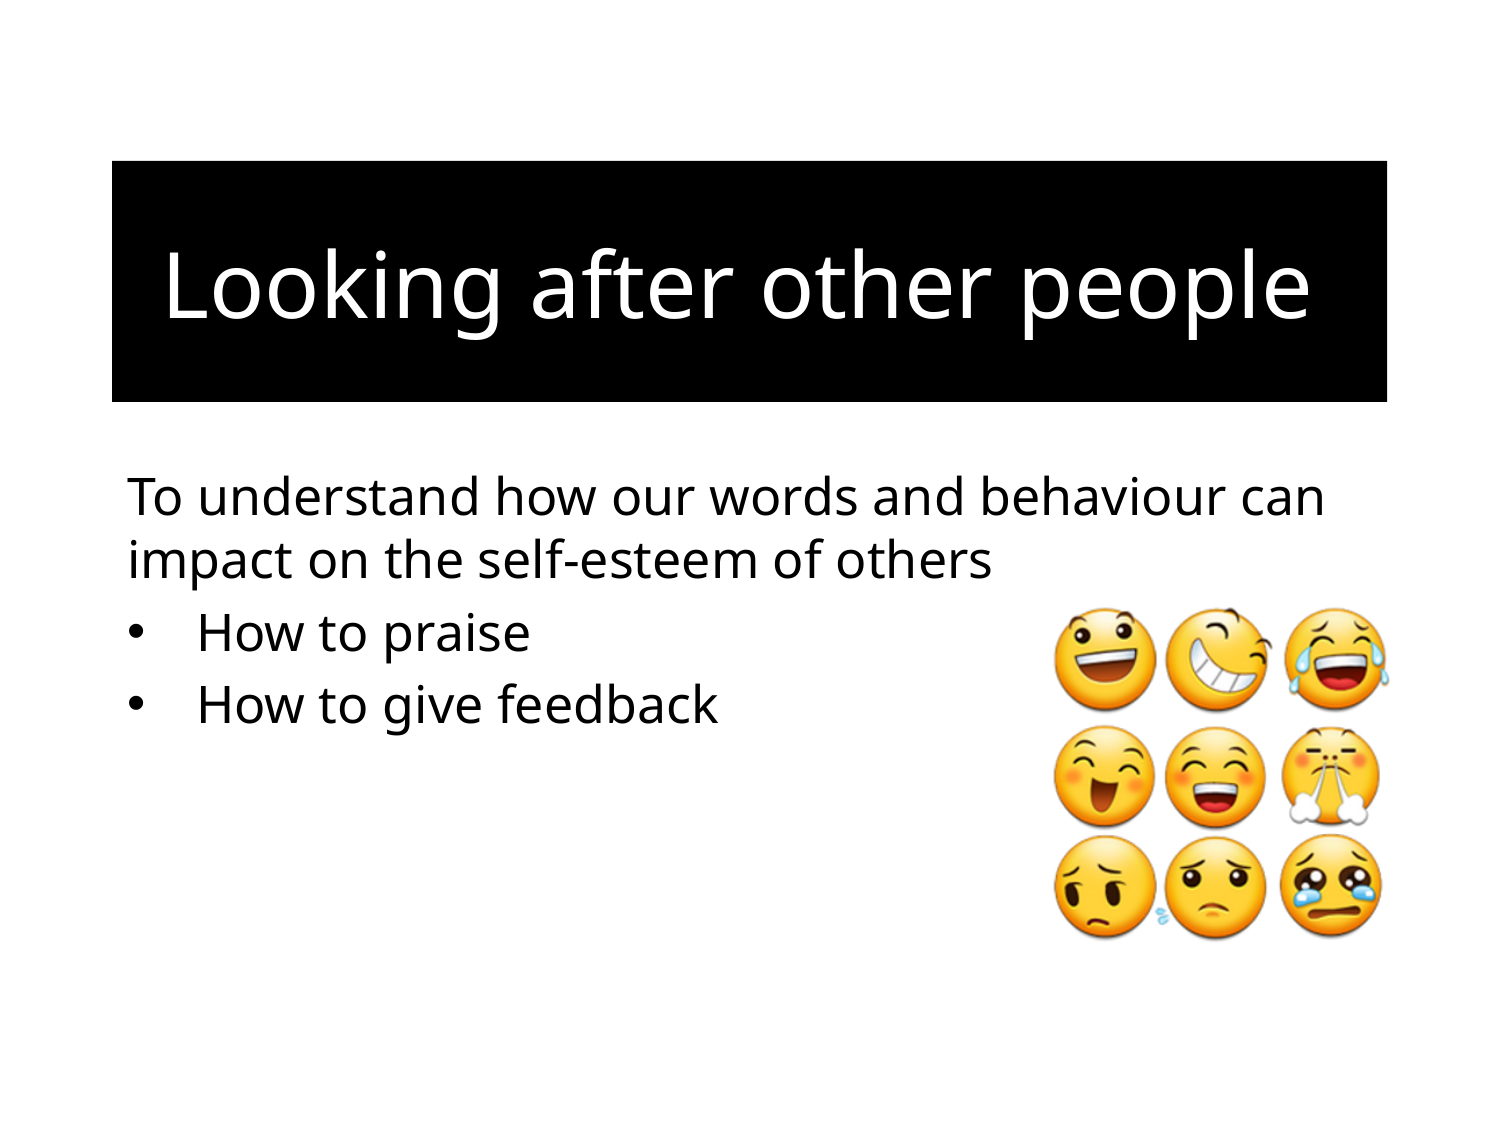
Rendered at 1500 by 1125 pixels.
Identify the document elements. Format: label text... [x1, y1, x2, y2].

picture [1047, 597, 1396, 946]
title Looking after other people [112, 160, 1388, 402]
subtitle To understand how our words and behaviour can impact on the self-esteem of others How to praise How to give feedback [112, 456, 1388, 744]
